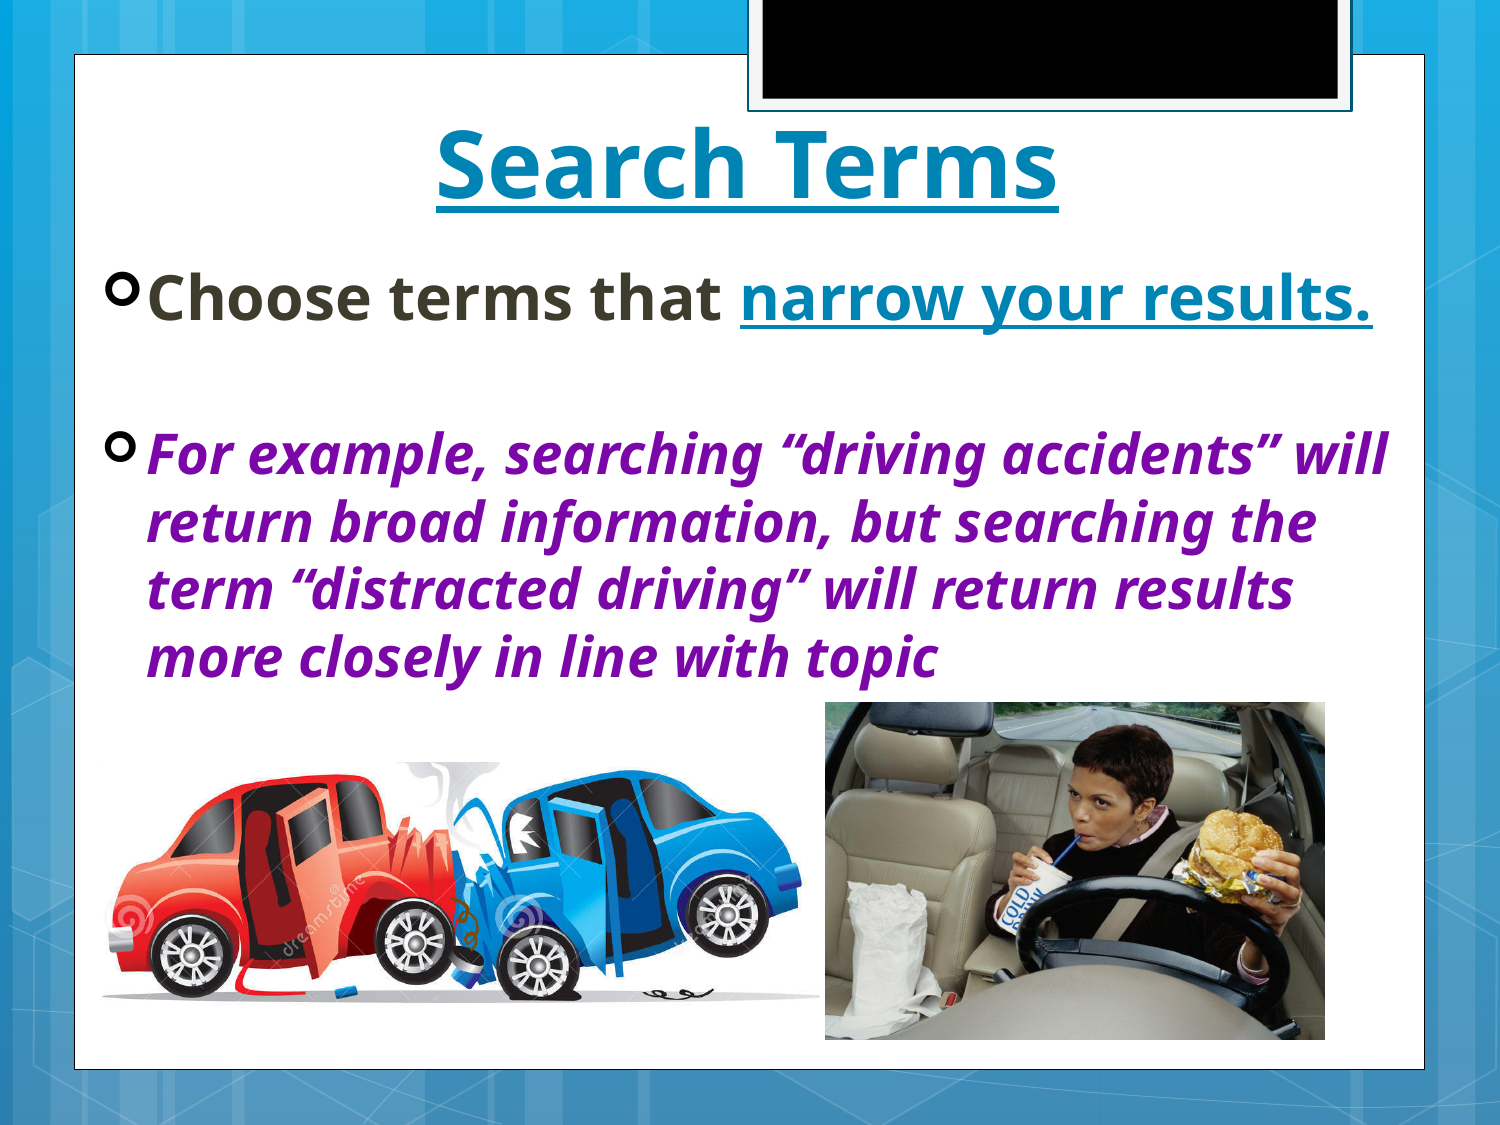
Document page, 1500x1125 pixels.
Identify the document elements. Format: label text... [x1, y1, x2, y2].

picture [95, 762, 820, 1016]
title Search Terms [171, 37, 1324, 225]
picture [824, 701, 1326, 1041]
list Choose terms that narrow your results. For example, searching “driving accidents” will return broad information, but searching the term “distracted driving” will return results more closely in line with topic [75, 249, 1425, 826]
